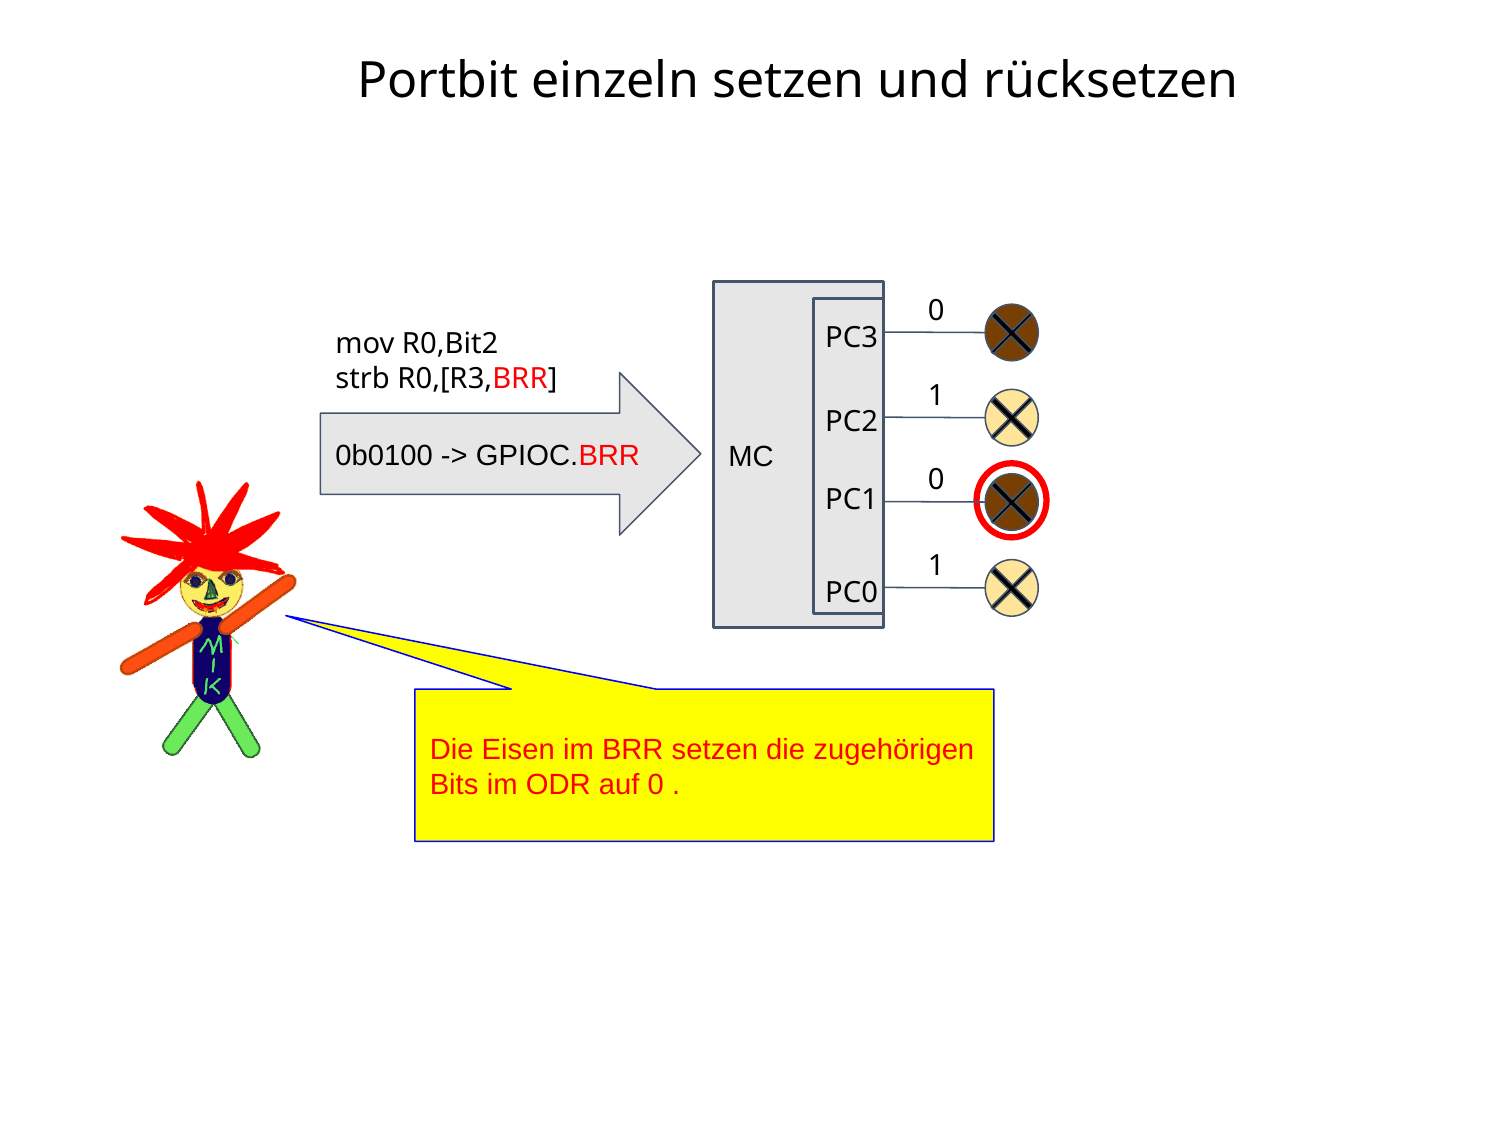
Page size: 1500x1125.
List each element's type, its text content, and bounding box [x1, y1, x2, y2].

text_box PC0 [810, 558, 877, 617]
text_box Die Eisen im BRR setzen die zugehörigen Bits im ODR auf 0 . [312, 620, 994, 842]
picture [100, 473, 308, 765]
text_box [882, 275, 1051, 360]
text_box mov R0,Bit2 strb R0,[R3,BRR] [320, 309, 597, 405]
text_box 0b0100 -> GPIOC.BRR [320, 372, 701, 536]
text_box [882, 531, 1051, 628]
text_box MC [713, 281, 877, 628]
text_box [882, 445, 1051, 531]
text_box [813, 298, 877, 614]
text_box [882, 360, 1051, 445]
title Portbit einzeln setzen und rücksetzen [160, 41, 1436, 116]
